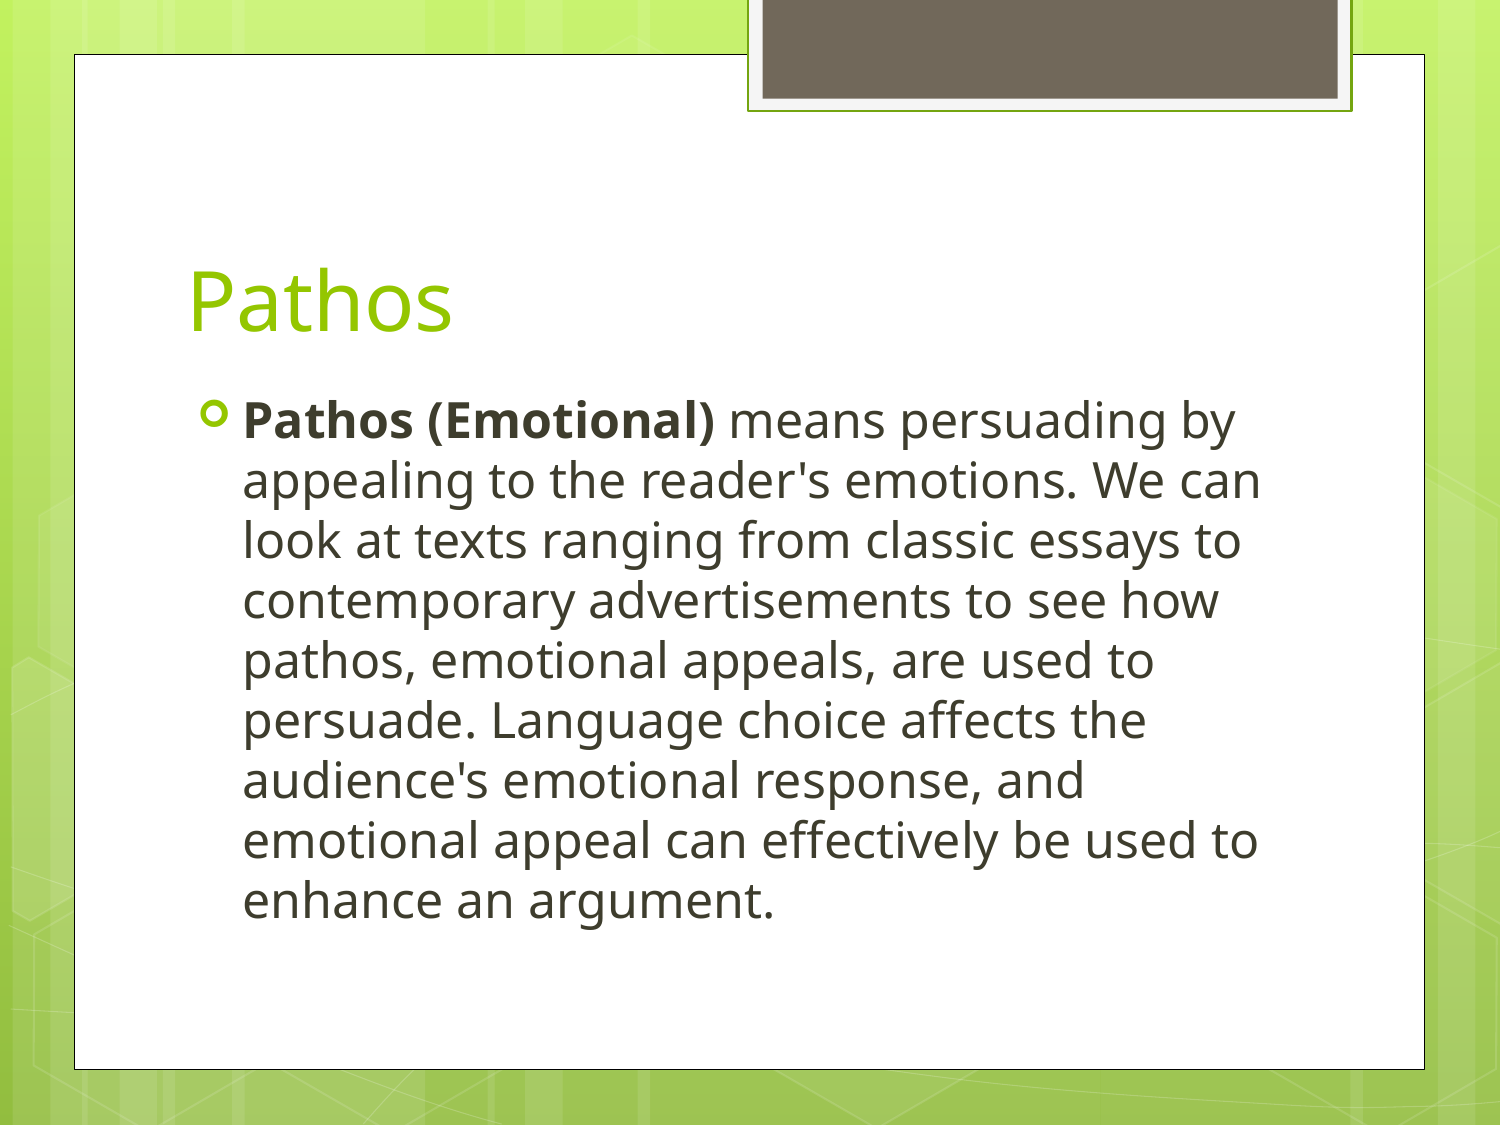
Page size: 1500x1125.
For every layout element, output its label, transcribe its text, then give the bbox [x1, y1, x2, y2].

title Pathos [171, 168, 1324, 357]
list Pathos (Emotional) means persuading by appealing to the reader's emotions. We can look at texts ranging from classic essays to contemporary advertisements to see how pathos, emotional appeals, are used to persuade. Language choice affects the audience's emotional response, and emotional appeal can effectively be used to enhance an argument. [171, 381, 1283, 957]
